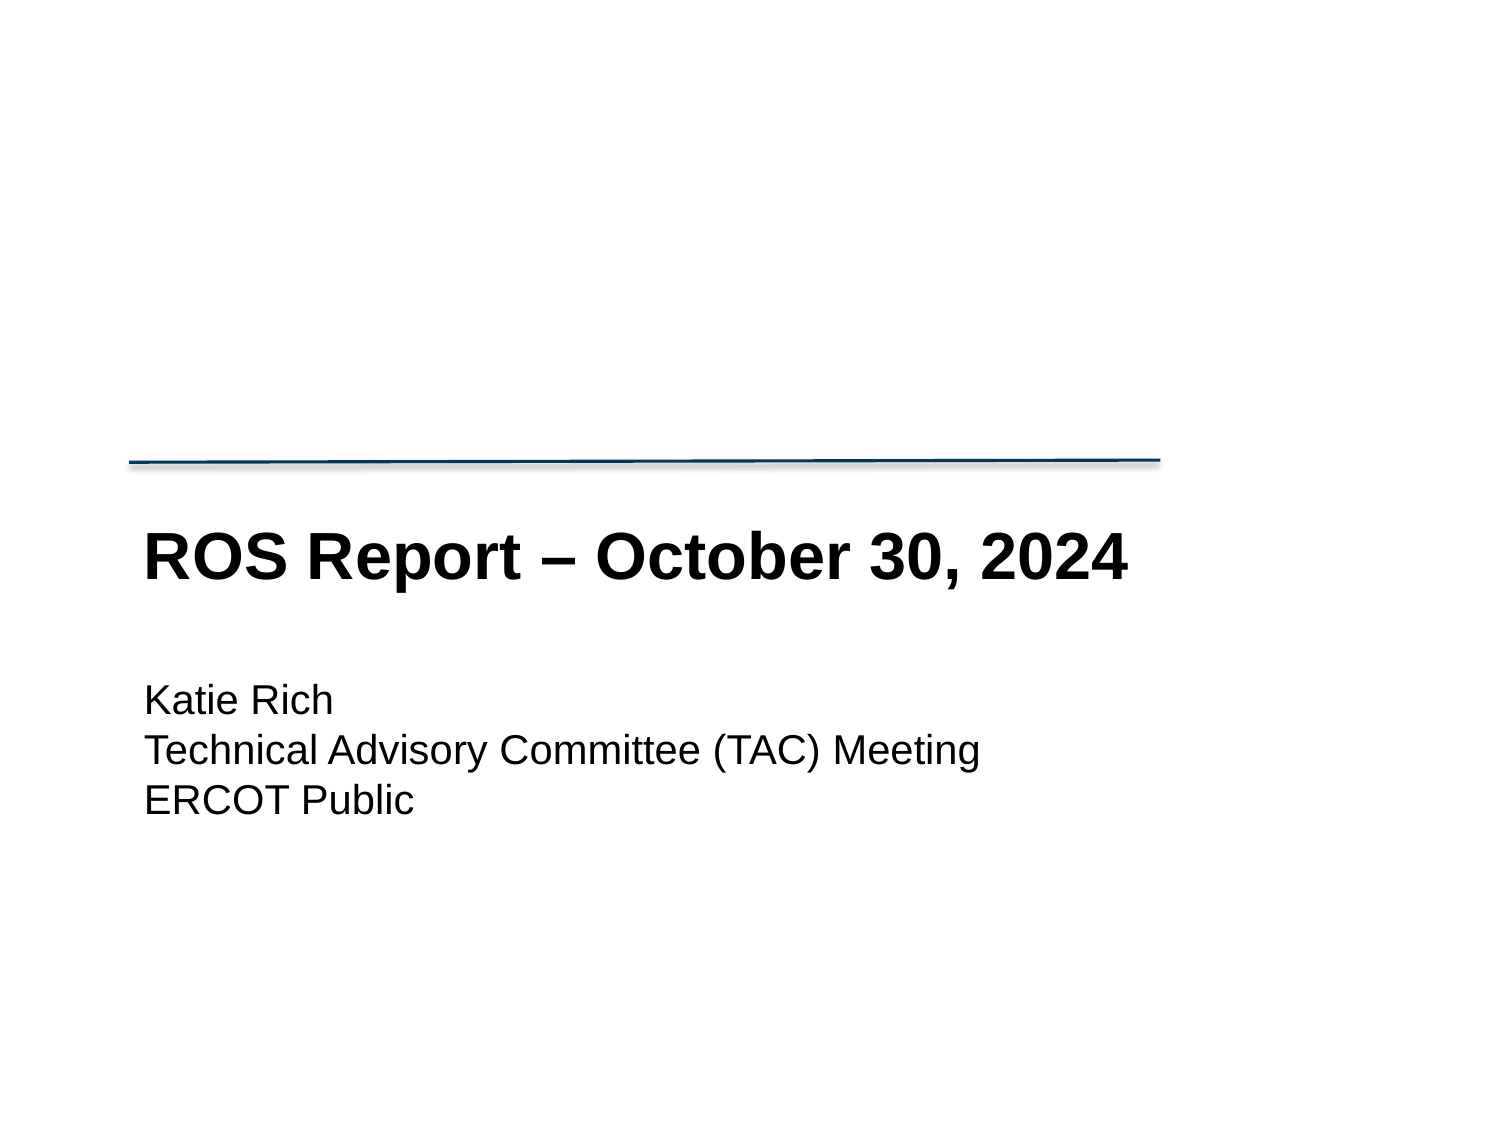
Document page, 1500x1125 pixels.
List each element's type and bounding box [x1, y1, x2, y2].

text_box [128, 459, 1367, 845]
